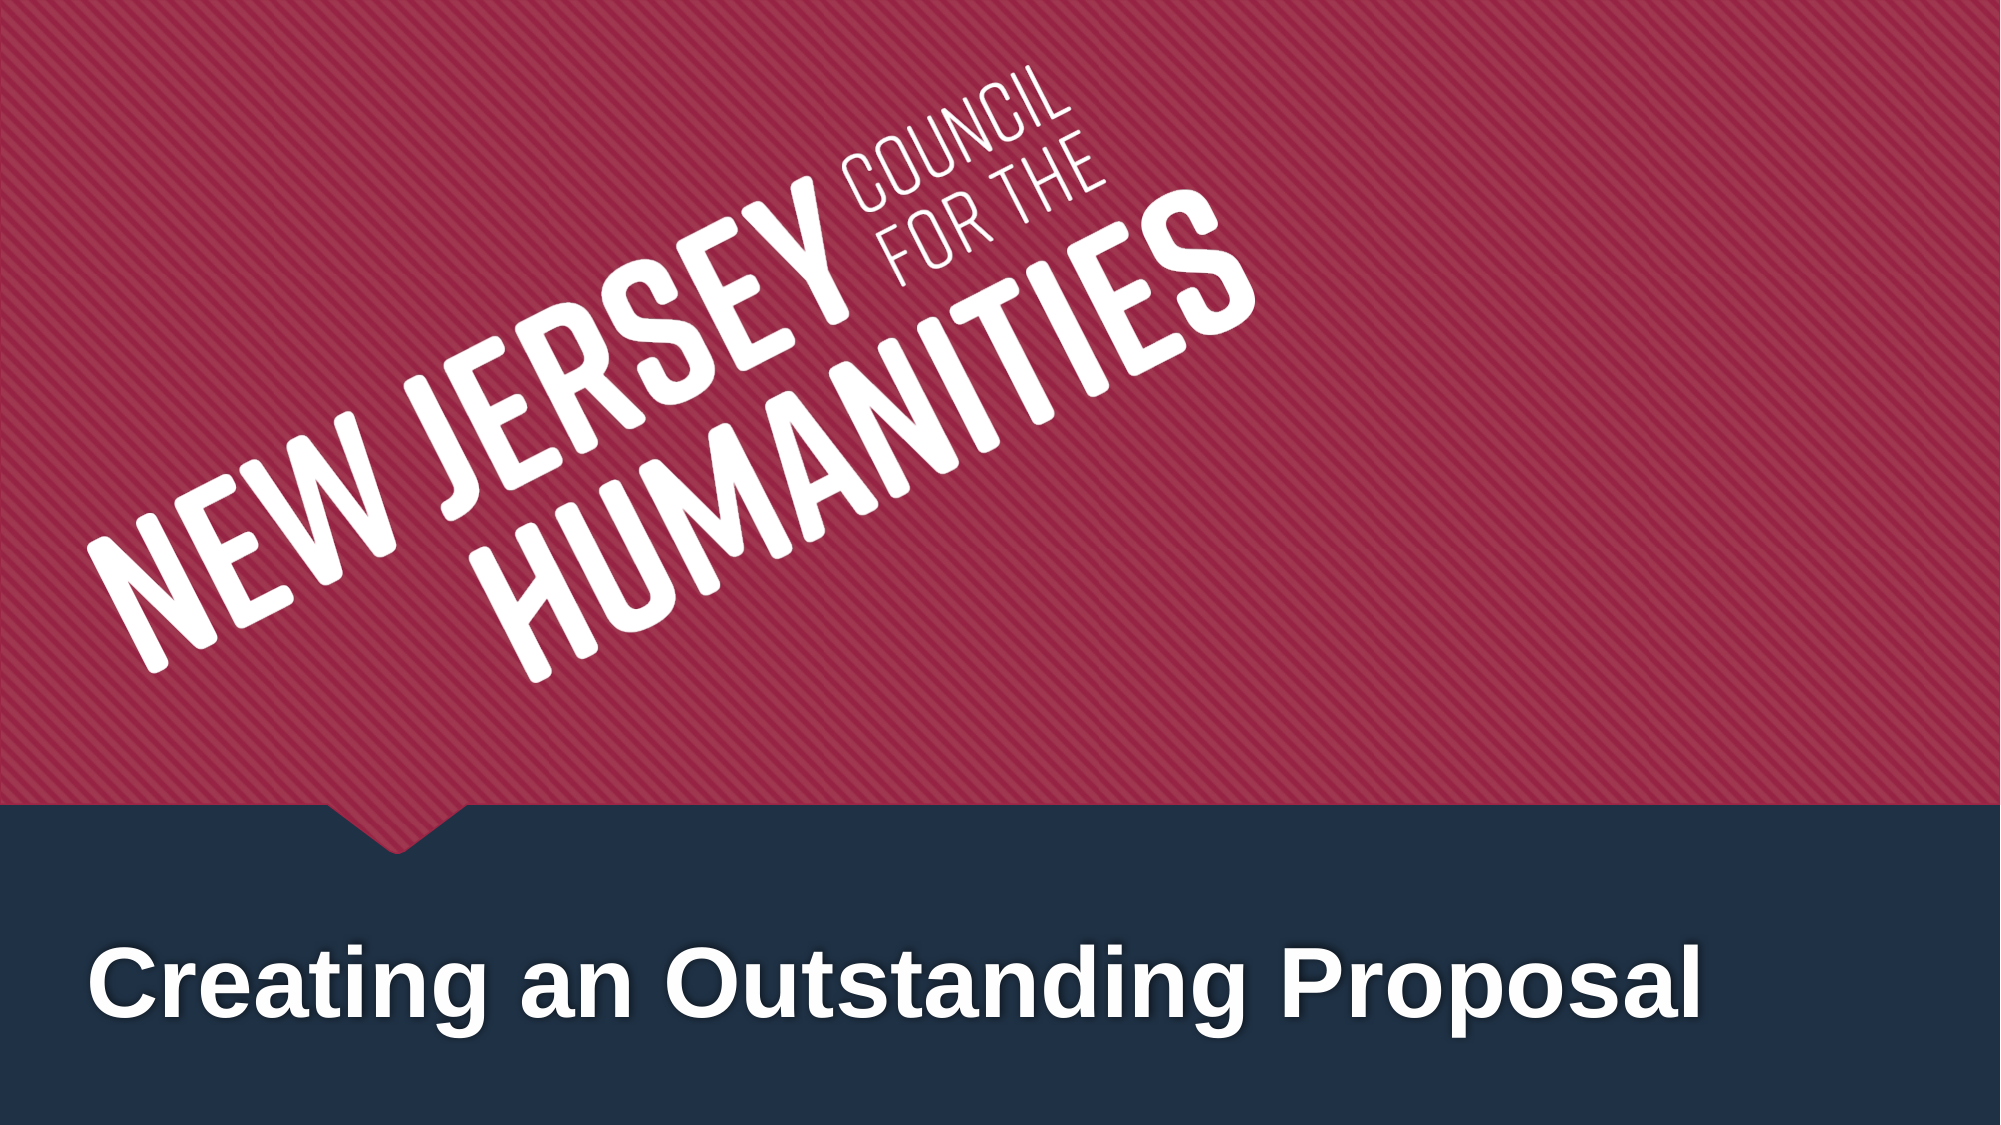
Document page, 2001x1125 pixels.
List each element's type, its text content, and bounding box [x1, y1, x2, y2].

picture [71, 0, 1272, 785]
title Creating an Outstanding Proposal [71, 823, 1771, 1045]
